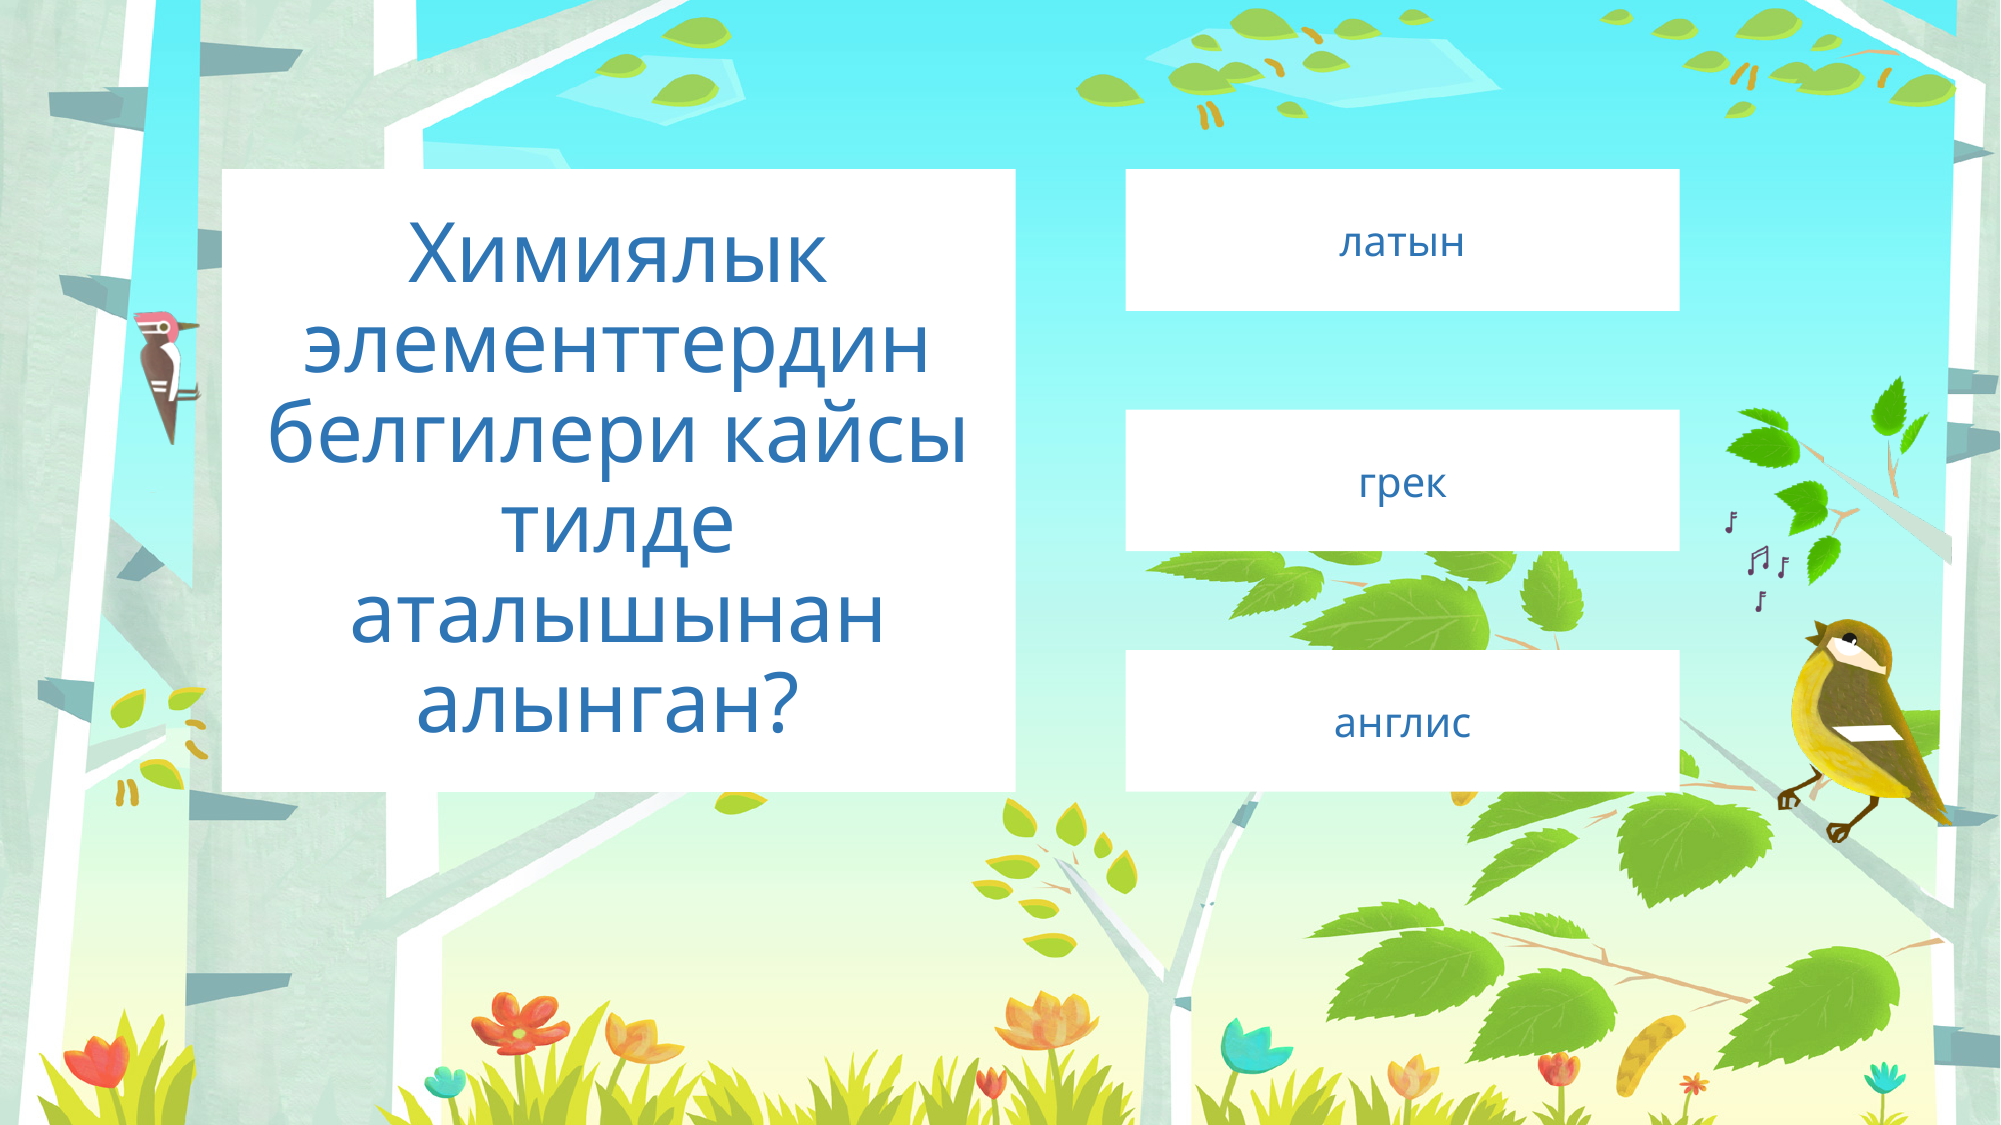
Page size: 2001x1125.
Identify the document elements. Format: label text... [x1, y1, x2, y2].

text_box англис [1125, 649, 1681, 793]
text_box грек [1125, 409, 1681, 552]
picture [0, 0, 2001, 1125]
title Химиялык элементтердин белгилери кайсы тилде аталышынан алынган? [219, 166, 1019, 795]
text_box латын [1125, 168, 1681, 312]
